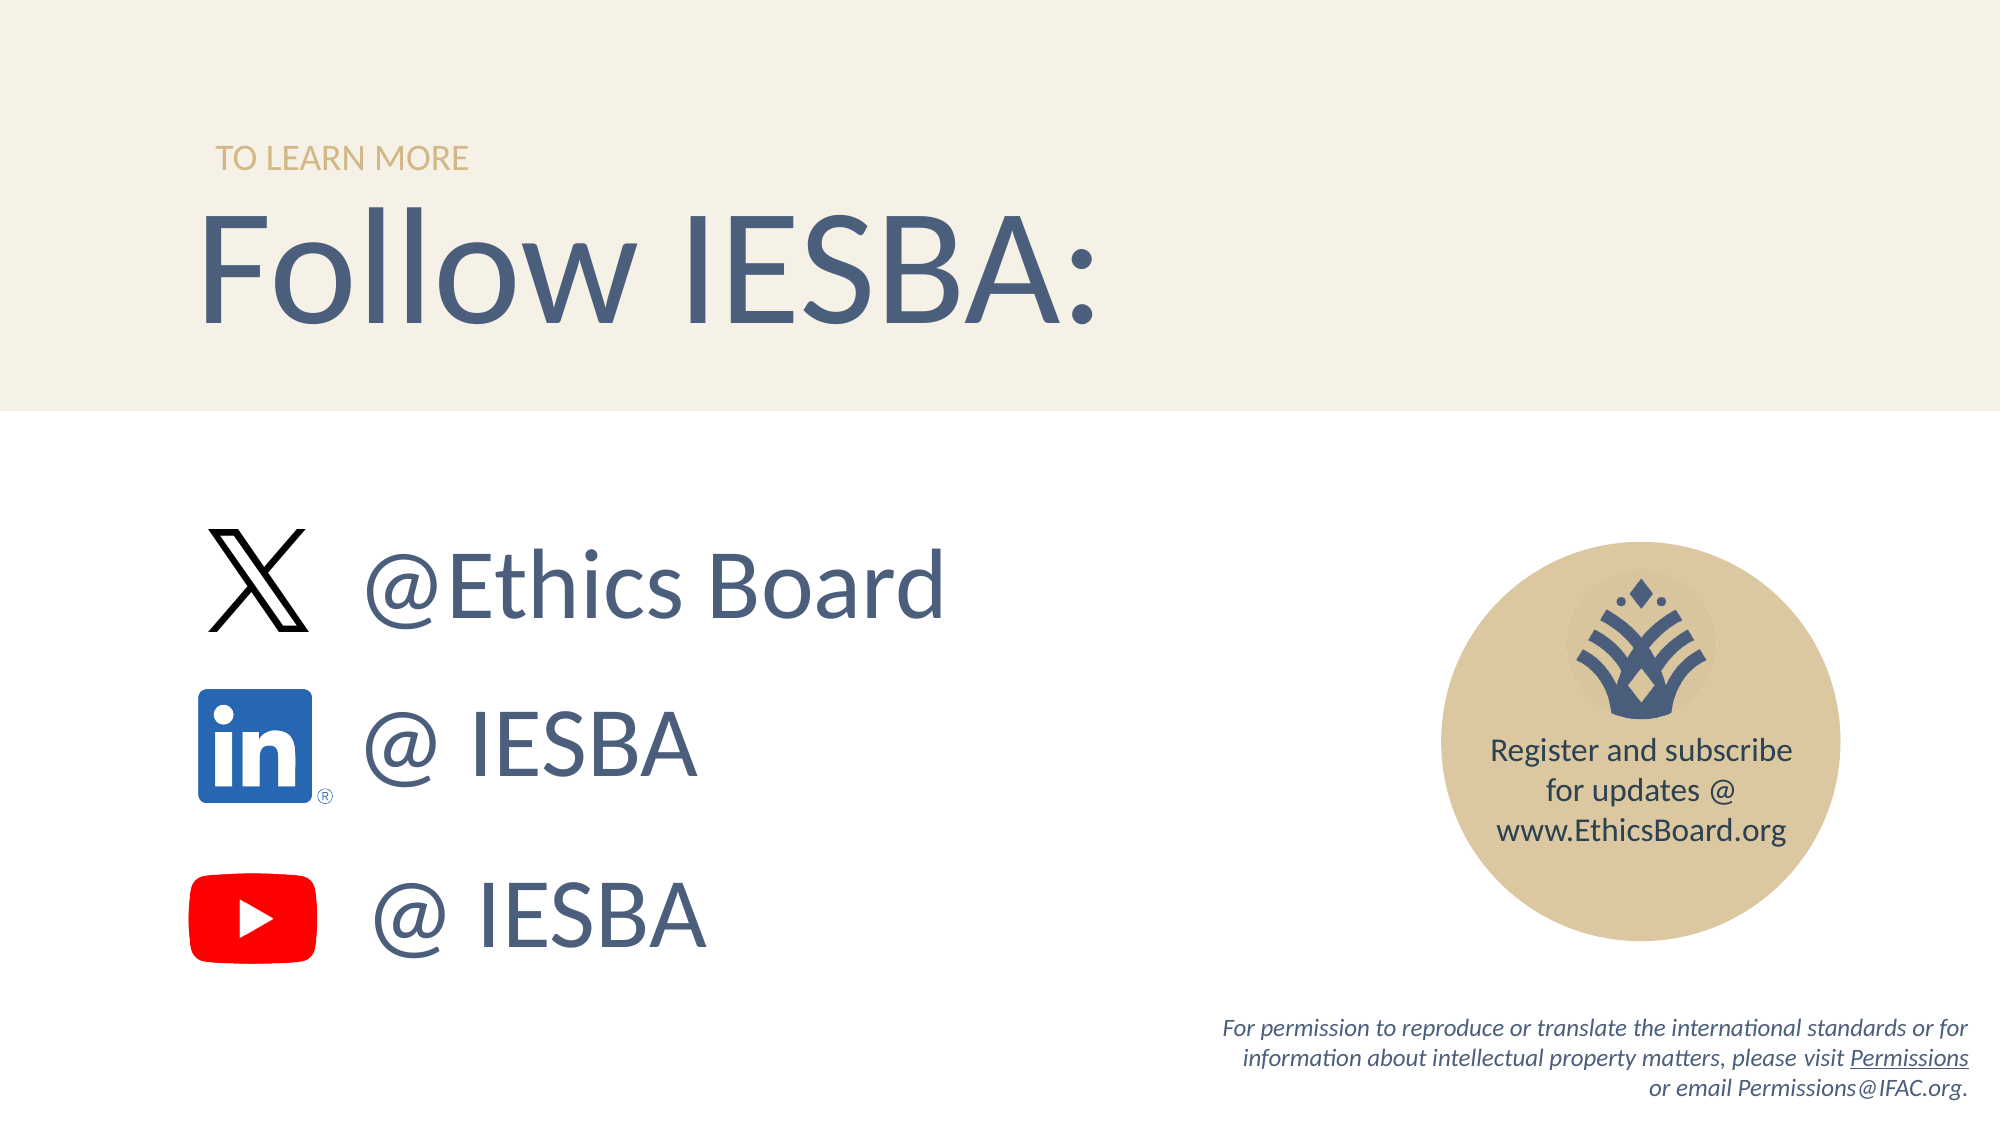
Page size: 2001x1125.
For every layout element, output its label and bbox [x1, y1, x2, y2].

picture [208, 529, 309, 632]
picture [1558, 559, 1727, 730]
picture [198, 689, 333, 804]
picture [188, 873, 325, 964]
